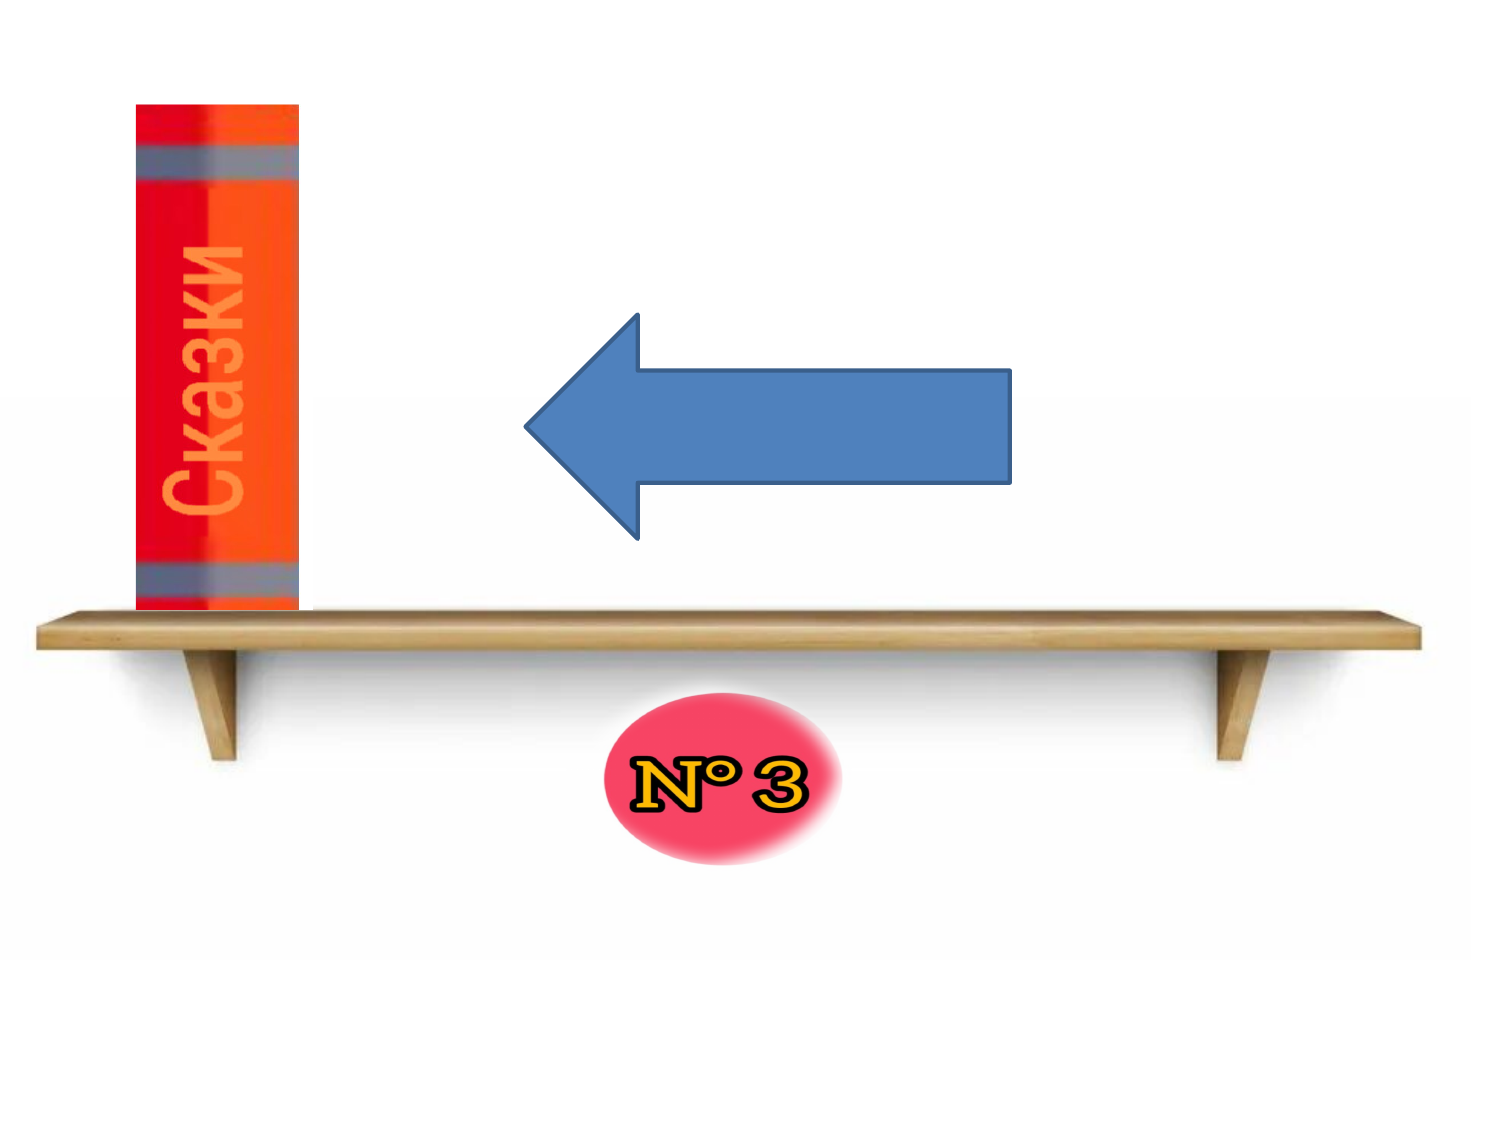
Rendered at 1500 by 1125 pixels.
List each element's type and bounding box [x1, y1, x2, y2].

picture [0, 77, 1471, 960]
text_box [554, 312, 1012, 395]
